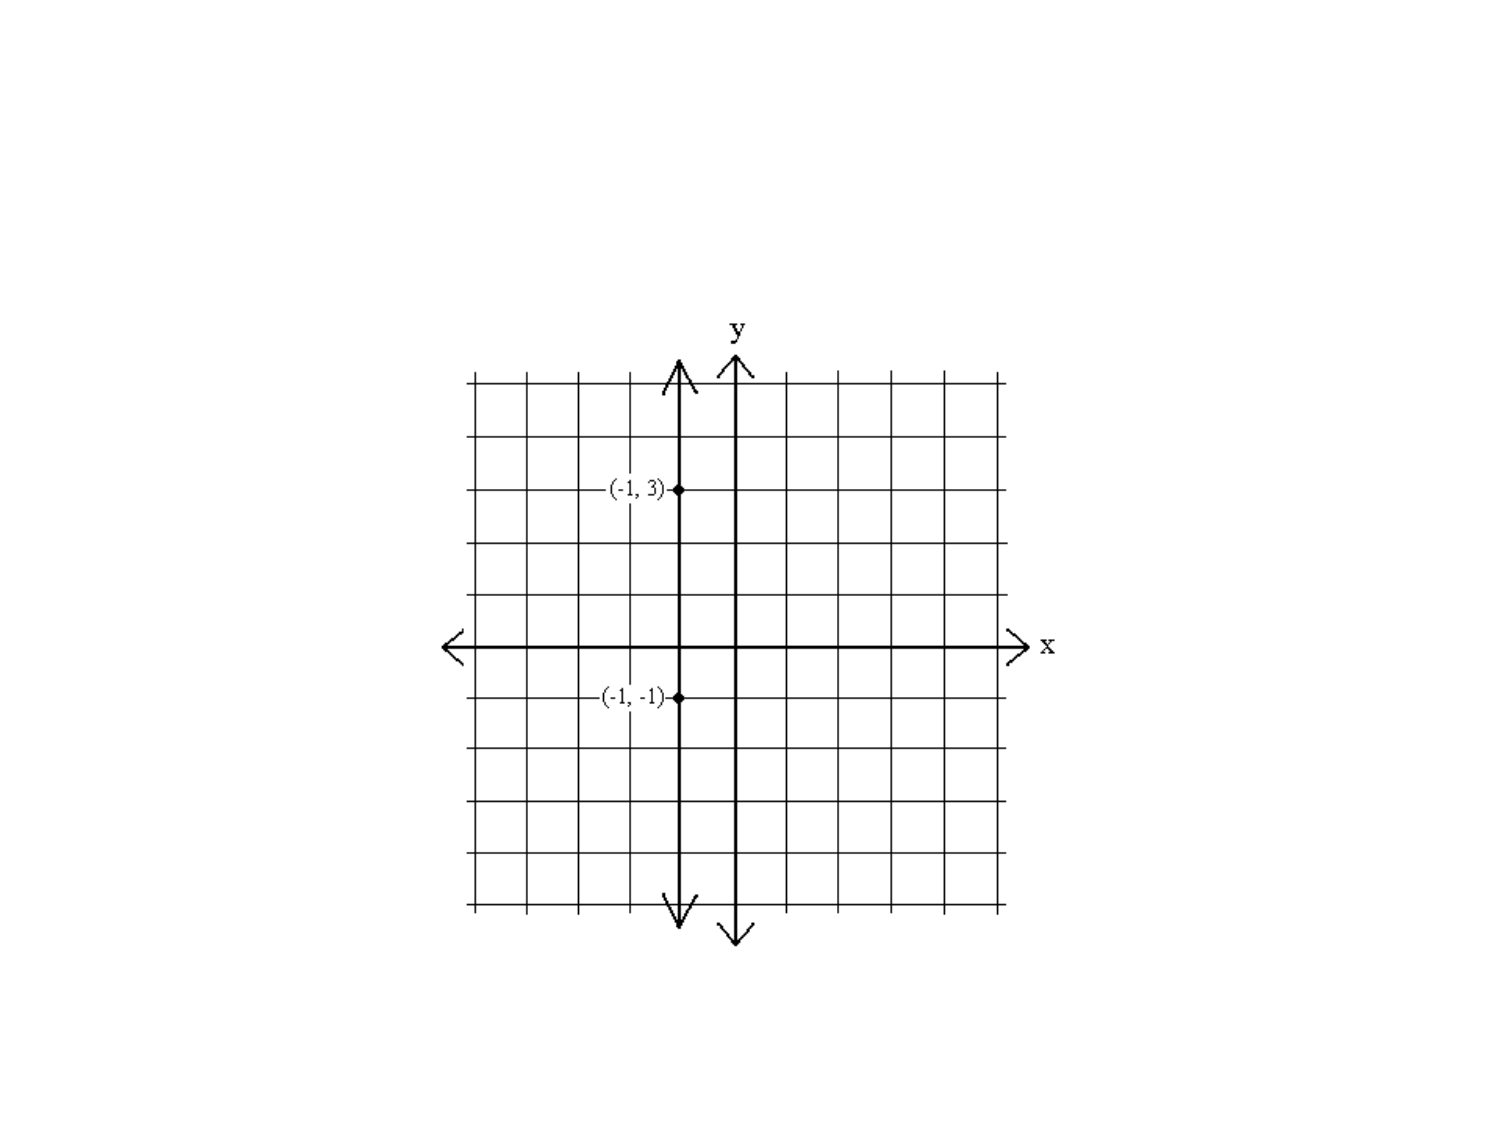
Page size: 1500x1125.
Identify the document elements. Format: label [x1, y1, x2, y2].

list [431, 305, 1069, 963]
